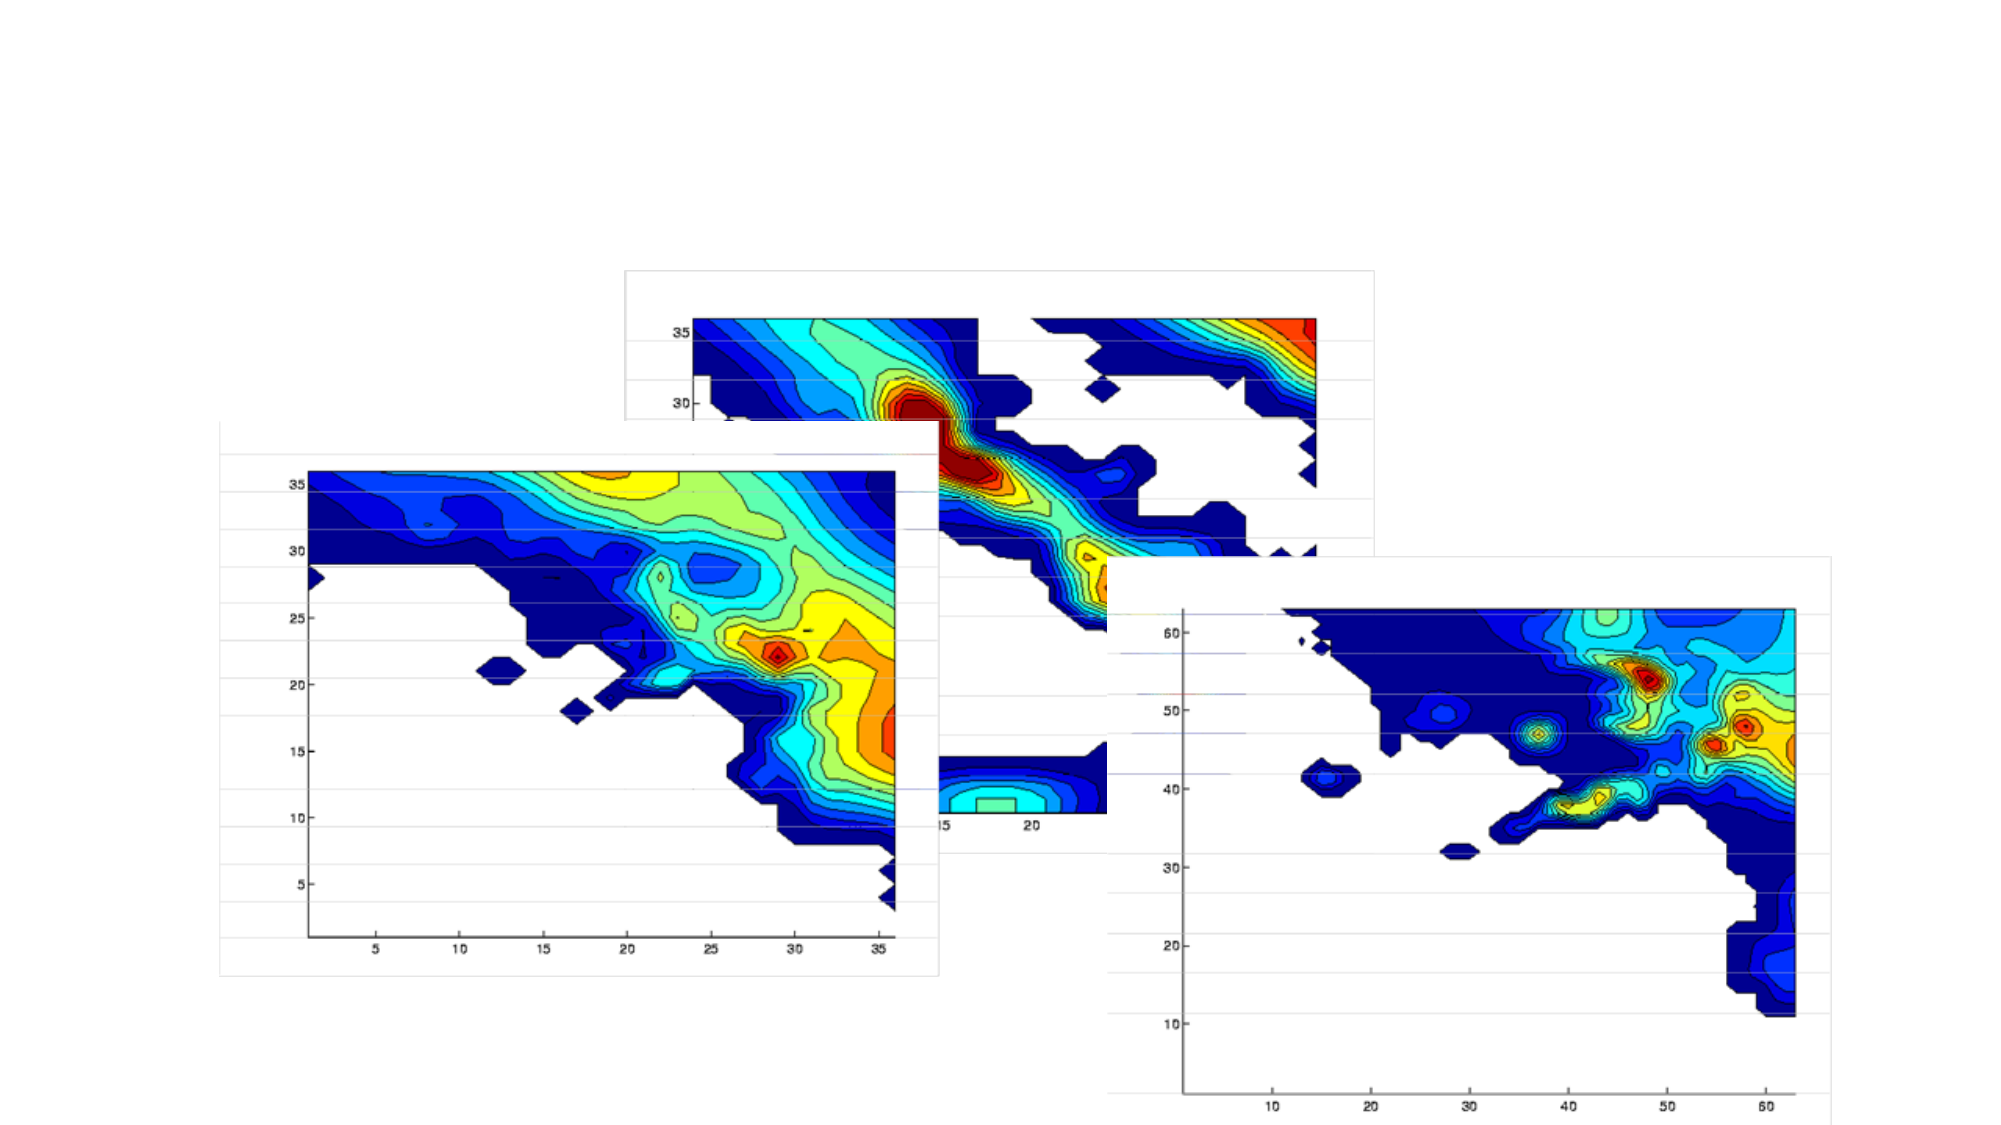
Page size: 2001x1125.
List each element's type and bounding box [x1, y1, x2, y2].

picture [219, 270, 1833, 1125]
